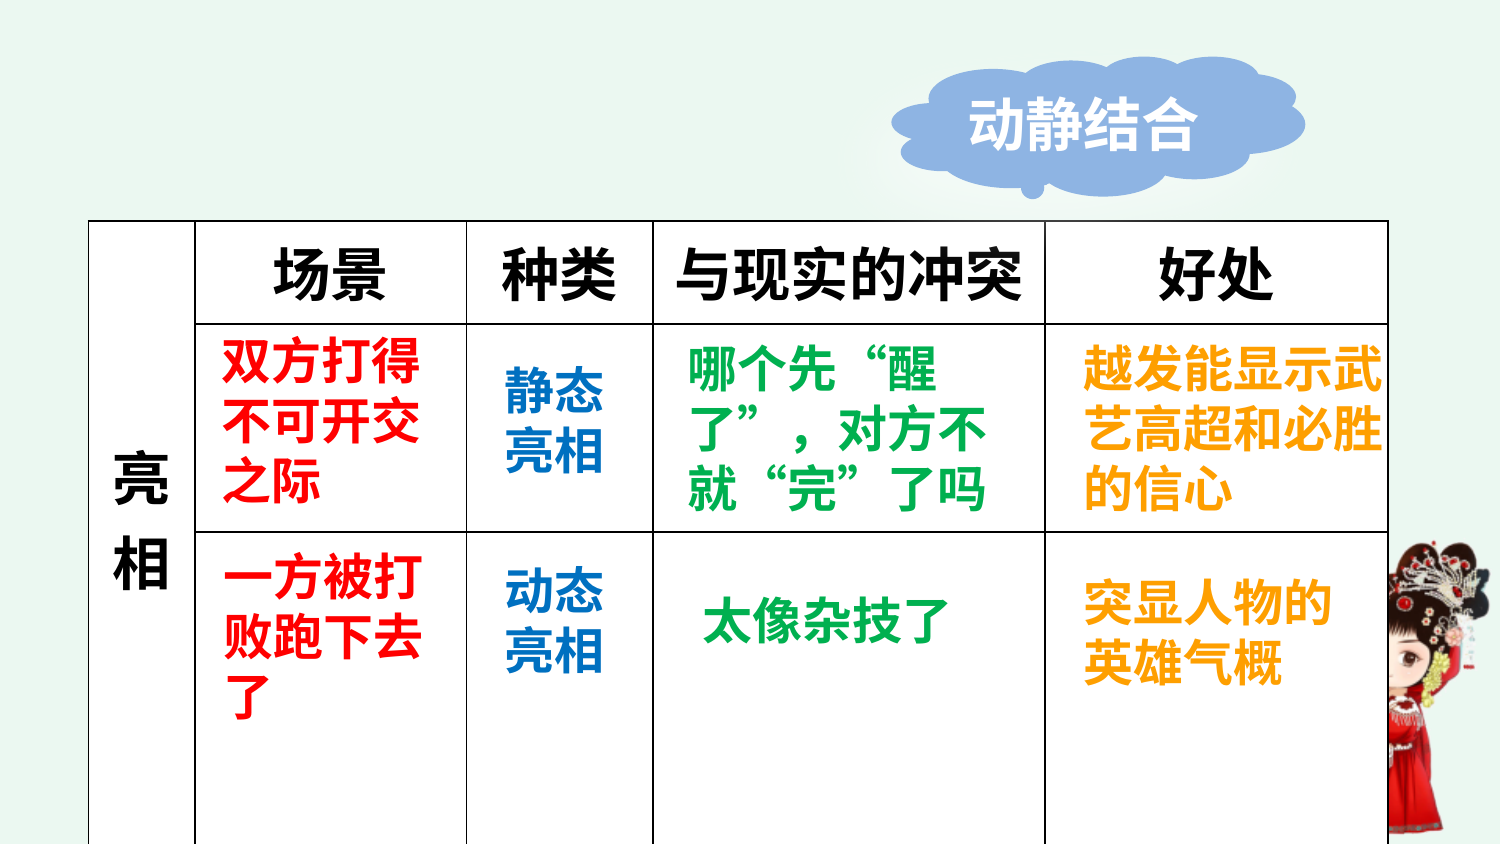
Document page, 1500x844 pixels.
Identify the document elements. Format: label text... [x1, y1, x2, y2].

text_box “马鞭”的出现不仅完全解决马没办法在舞台上表现的尴尬，而且极具艺术美感。 [867, 222, 1044, 265]
table_header 场景 [196, 222, 466, 323]
text_box 静态亮相 [490, 352, 632, 487]
table_header 种类 [467, 222, 652, 323]
table_cell [1046, 533, 1387, 844]
table_header 亮相 [89, 222, 194, 844]
text_box 课堂演练 [1046, 222, 1246, 265]
text_box 动态亮相 [490, 551, 635, 687]
table_header 好处 [1046, 222, 1387, 323]
text_box 动静结合 [889, 54, 1308, 202]
table_cell [196, 533, 466, 844]
text_box 突显人物的 英雄气概 [1068, 563, 1359, 699]
table_cell [467, 533, 652, 844]
table_cell [654, 533, 1044, 844]
text_box 太像杂技了 [687, 582, 1007, 657]
table_header 与现实的冲突 [654, 222, 1044, 323]
text_box 越发能显示武艺高超和必胜的信心 [1068, 330, 1400, 526]
text_box 一方被打败跑下去了 [209, 537, 446, 733]
table_cell [1046, 325, 1387, 531]
table_cell [467, 325, 652, 531]
table_cell [196, 325, 466, 531]
text_box 双方打得不可开交之际 [206, 321, 446, 517]
table_cell [654, 325, 1044, 531]
picture [1389, 535, 1500, 842]
text_box 哪个先“醒了”，对方不就“完”了吗 [673, 330, 1022, 525]
